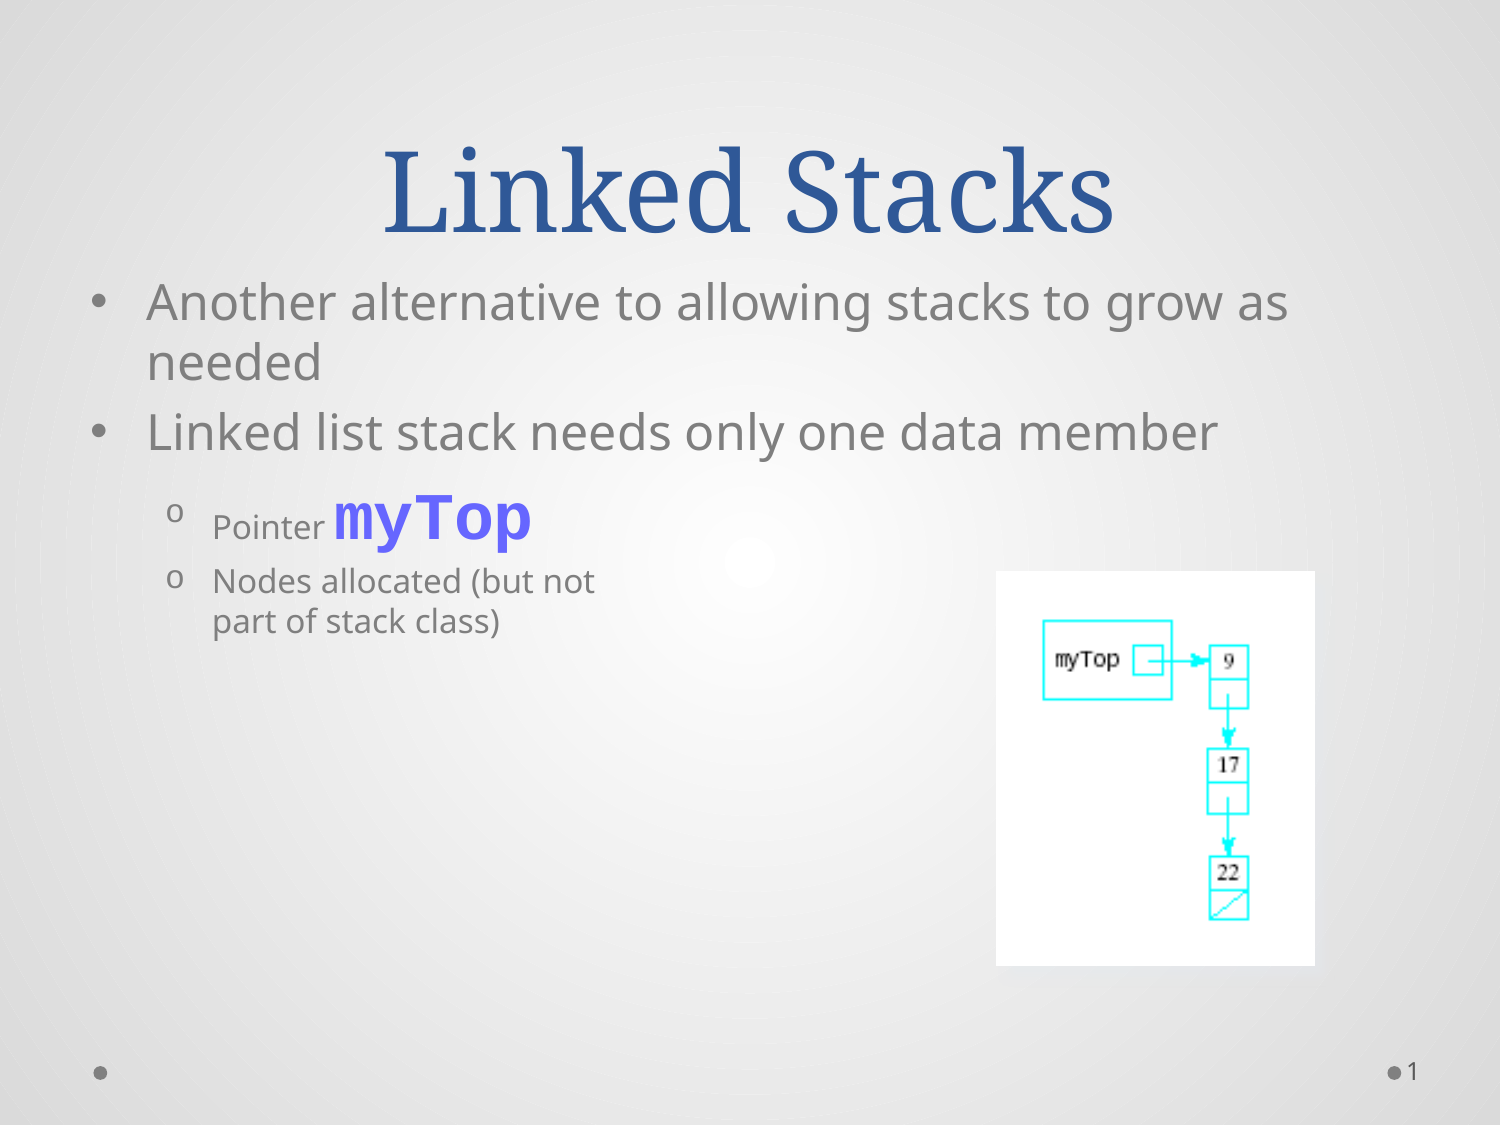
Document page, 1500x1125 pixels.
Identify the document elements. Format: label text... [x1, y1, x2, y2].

title Linked Stacks [75, 0, 1425, 262]
text_box 2 8 * ® [1003, 577, 1332, 984]
picture [996, 571, 1315, 966]
slide_number 1 [1401, 1042, 1494, 1103]
list Another alternative to allowing stacks to grow as needed Linked list stack needs only one data member Pointer myTop Nodes allocated (but not part of stack class) [75, 262, 1425, 1005]
